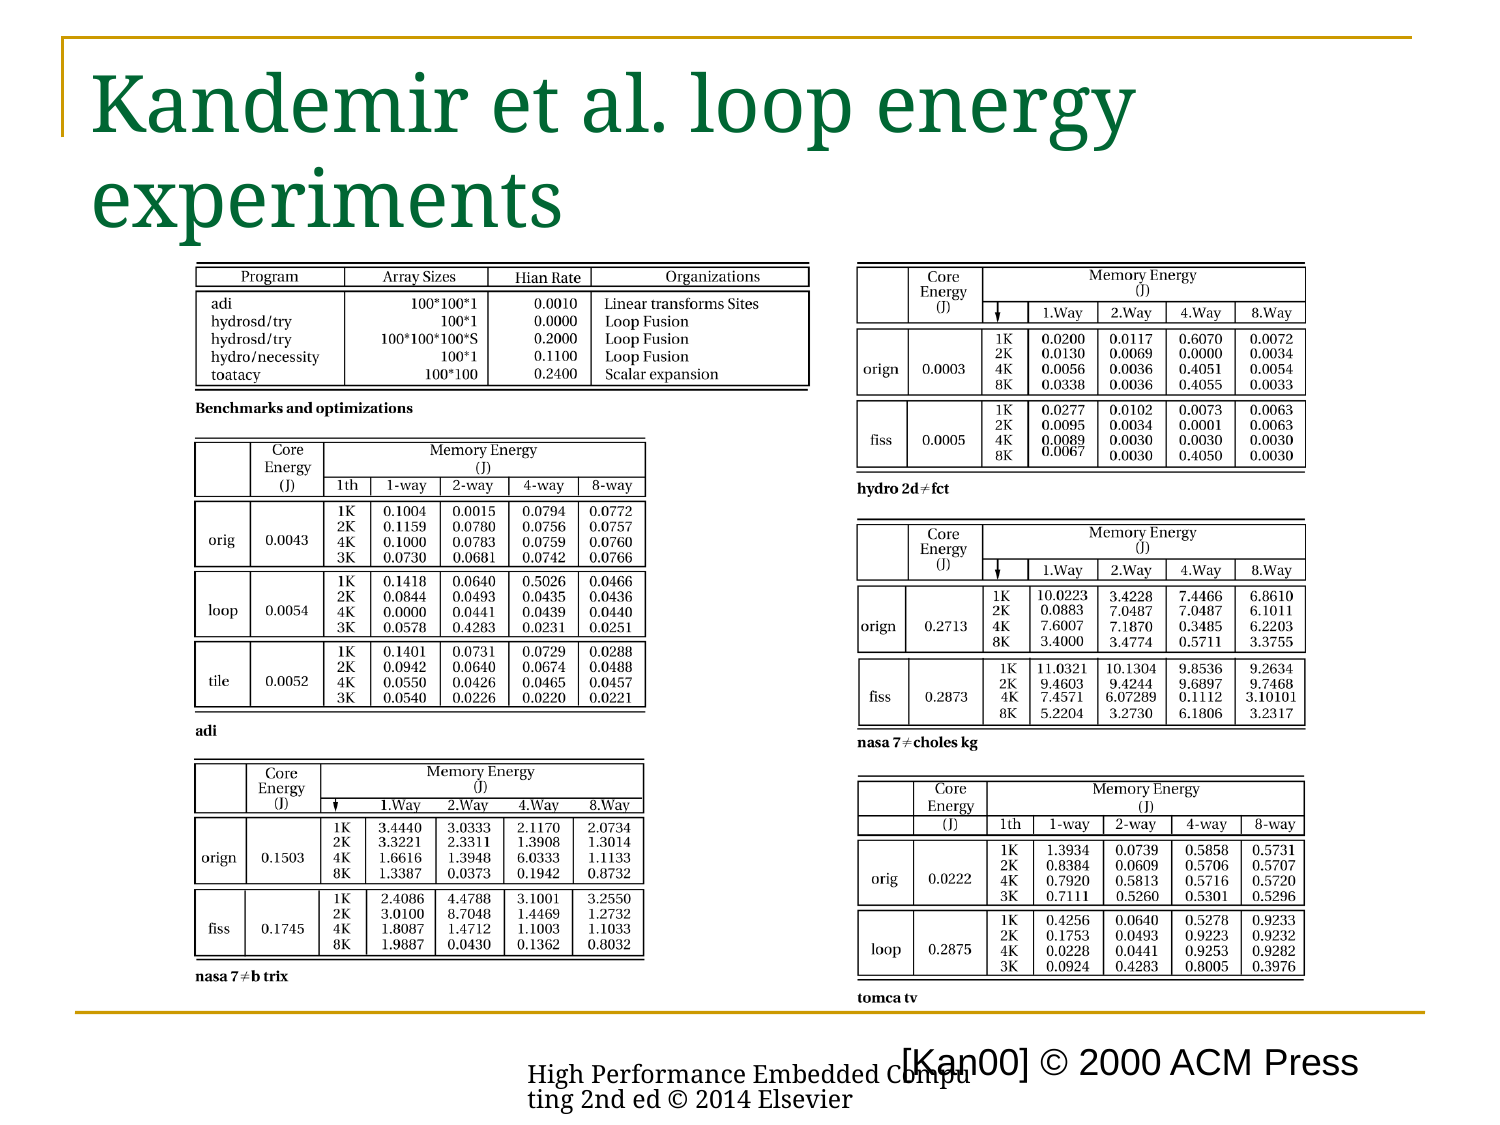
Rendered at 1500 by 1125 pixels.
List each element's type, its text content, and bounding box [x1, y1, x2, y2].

footer High Performance Embedded Computing 2nd ed © 2014 Elsevier [512, 1025, 988, 1100]
text_box [Kan00] © 2000 ACM Press [886, 1030, 1375, 1091]
title Kandemir et al. loop energy experiments [75, 45, 1425, 233]
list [194, 262, 1306, 1006]
